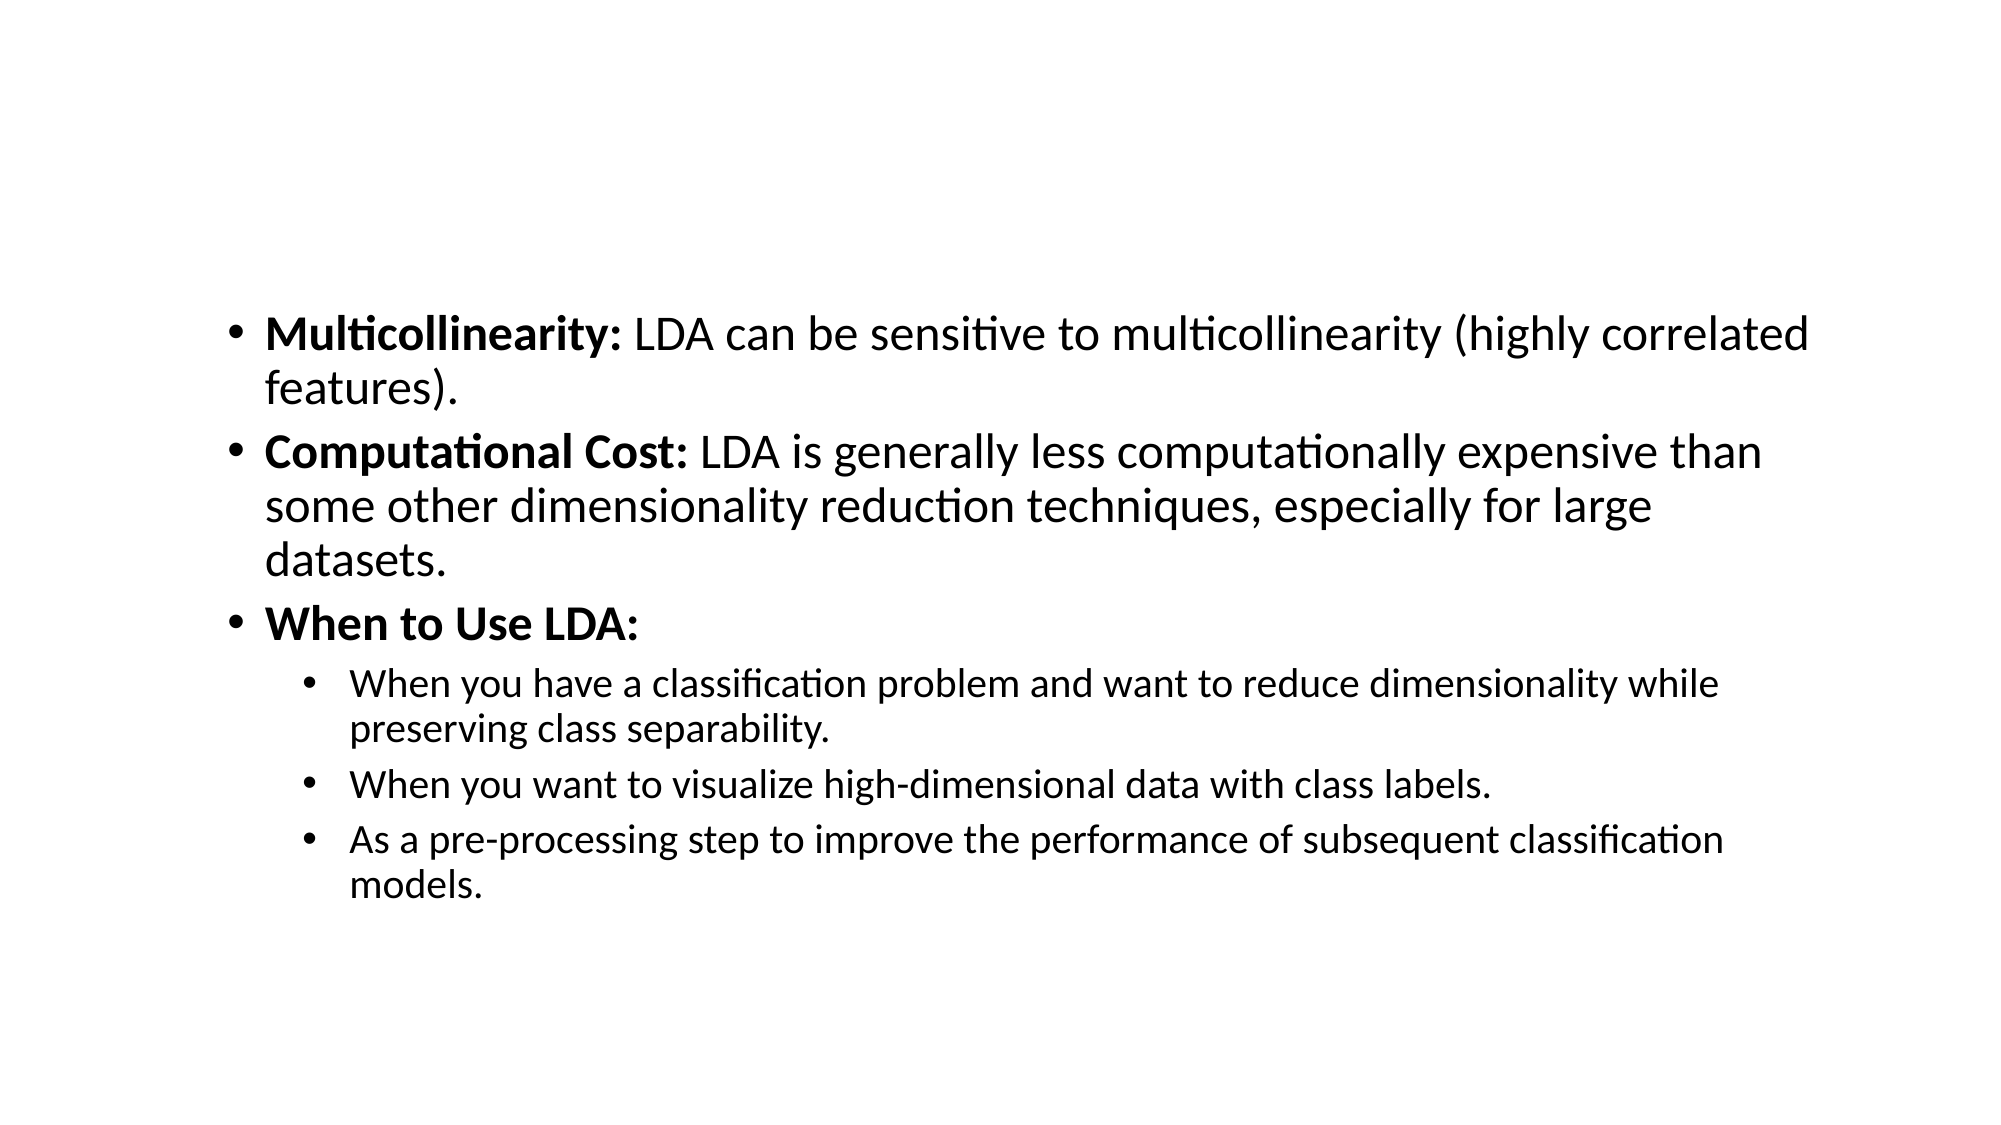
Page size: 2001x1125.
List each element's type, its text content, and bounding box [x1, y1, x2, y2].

list Multicollinearity: LDA can be sensitive to multicollinearity (highly correlated features). Computational Cost: LDA is generally less computationally expensive than some other dimensionality reduction techniques, especially for large datasets. When to Use LDA: When you have a classification problem and want to reduce dimensionality while preserving class separability. When you want to visualize high-dimensional data with class labels. As a pre-processing step to improve the performance of subsequent classification models. [137, 299, 1863, 1014]
